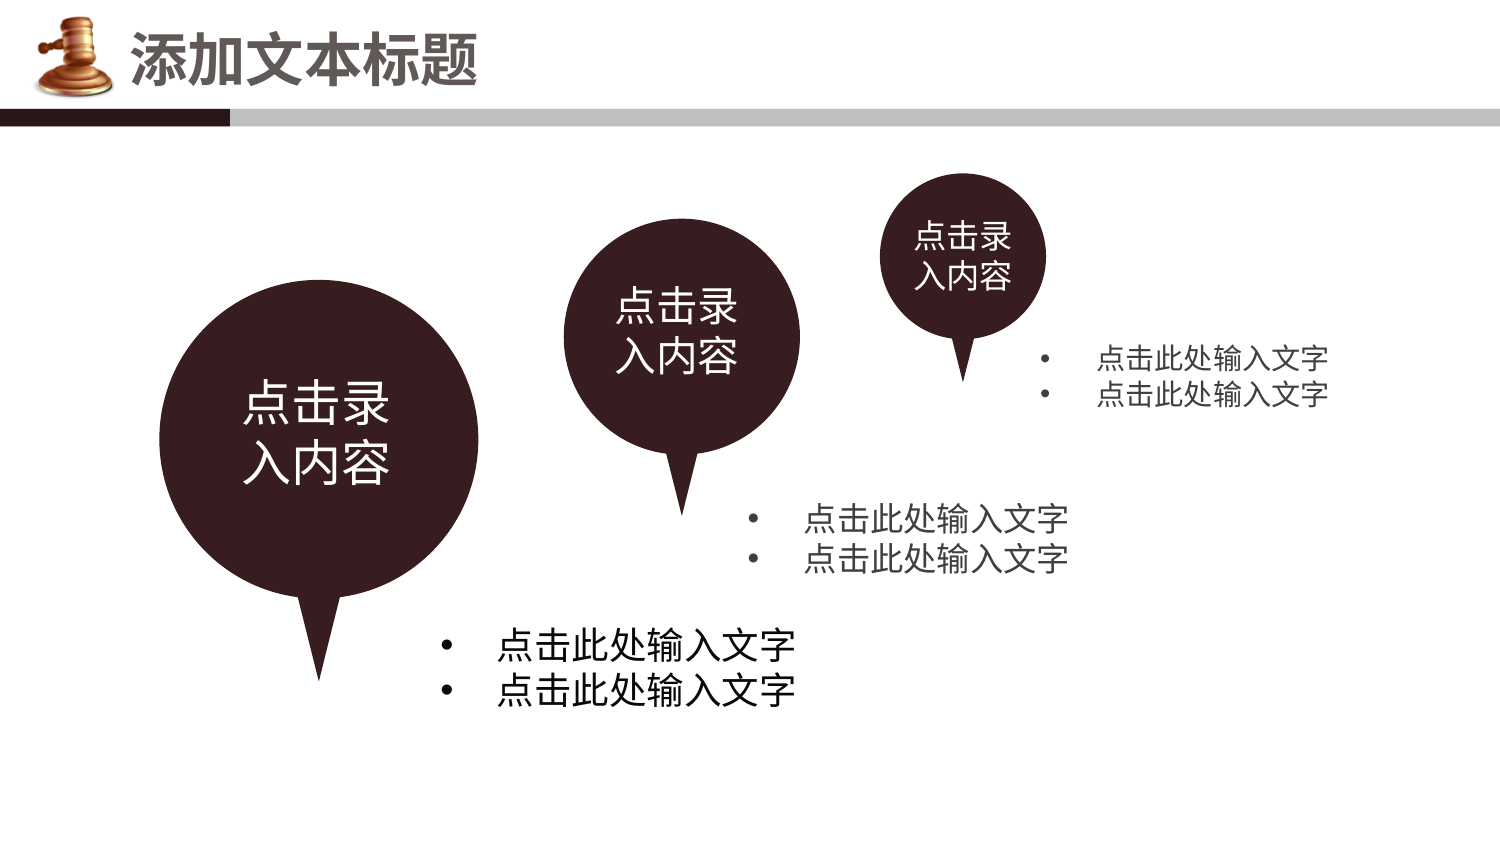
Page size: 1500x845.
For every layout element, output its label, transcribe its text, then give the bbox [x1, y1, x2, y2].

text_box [879, 173, 1347, 420]
picture [31, 15, 115, 99]
text_box [0, 108, 231, 127]
text_box [231, 108, 1500, 127]
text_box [563, 218, 1088, 587]
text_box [159, 279, 814, 721]
text_box 添加文本标题 [114, 15, 969, 101]
